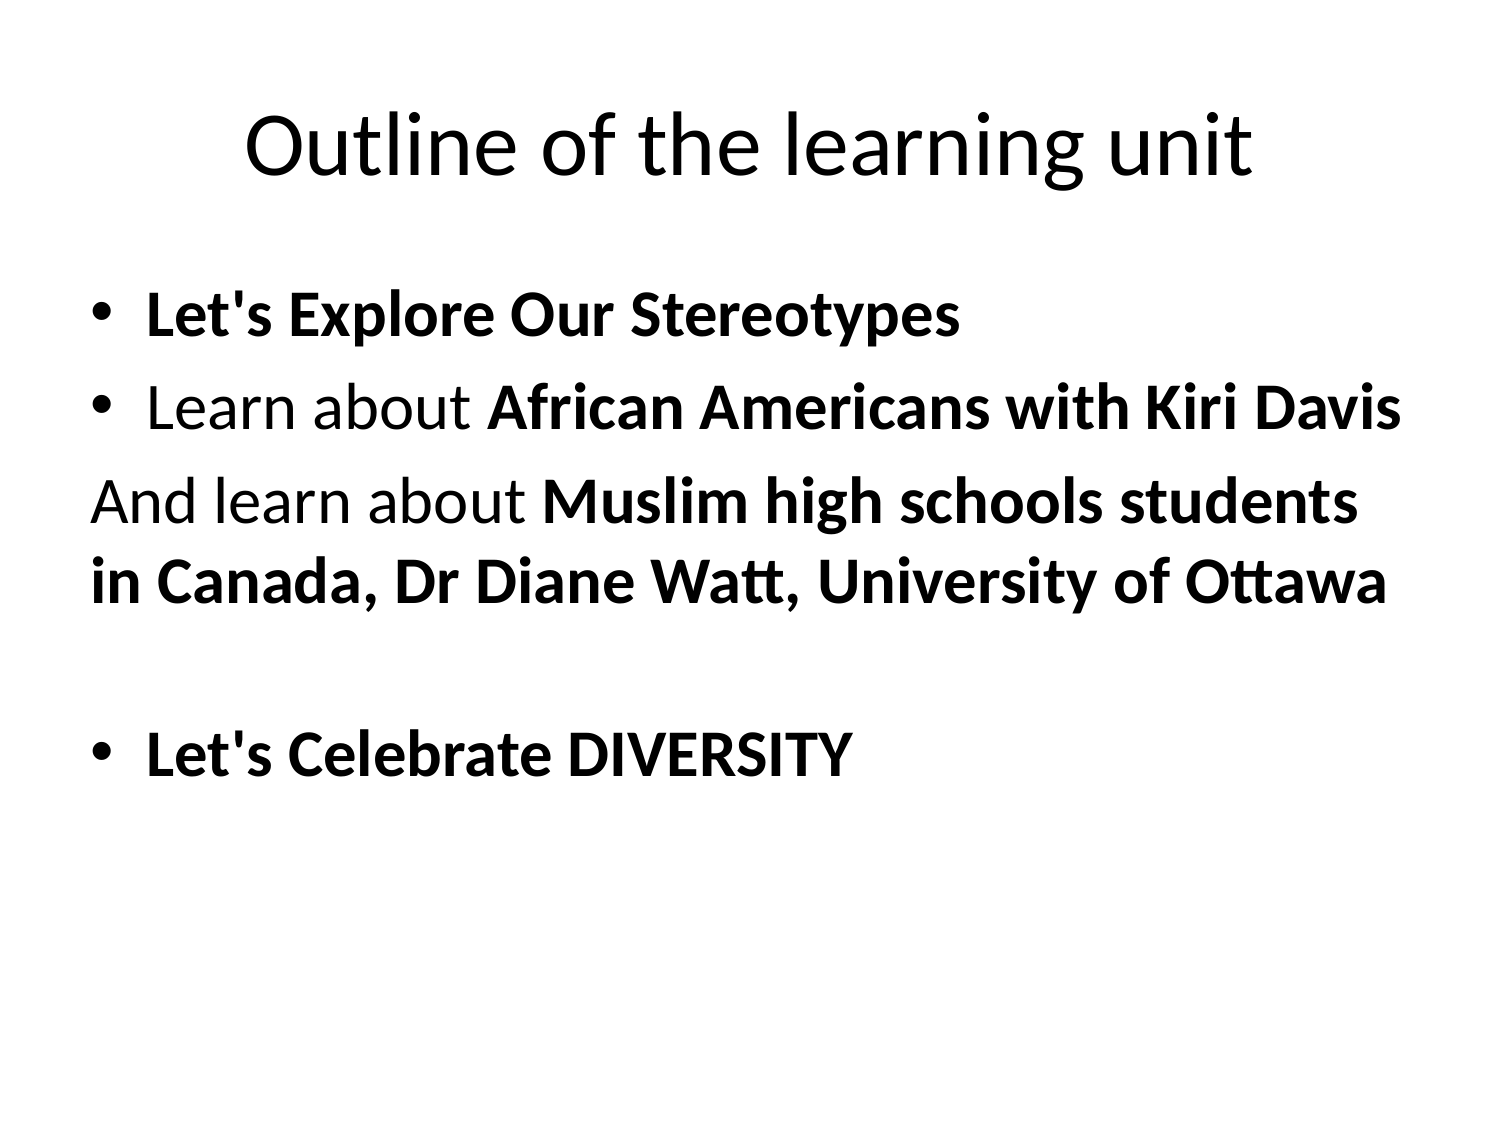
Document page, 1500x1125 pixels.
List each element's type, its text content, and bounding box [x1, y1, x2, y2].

list Let's Explore Our Stereotypes Learn about African Americans with Kiri Davis And learn about Muslim high schools students in Canada, Dr Diane Watt, University of Ottawa Let's Celebrate DIVERSITY [75, 262, 1425, 1005]
title Outline of the learning unit [75, 45, 1425, 233]
